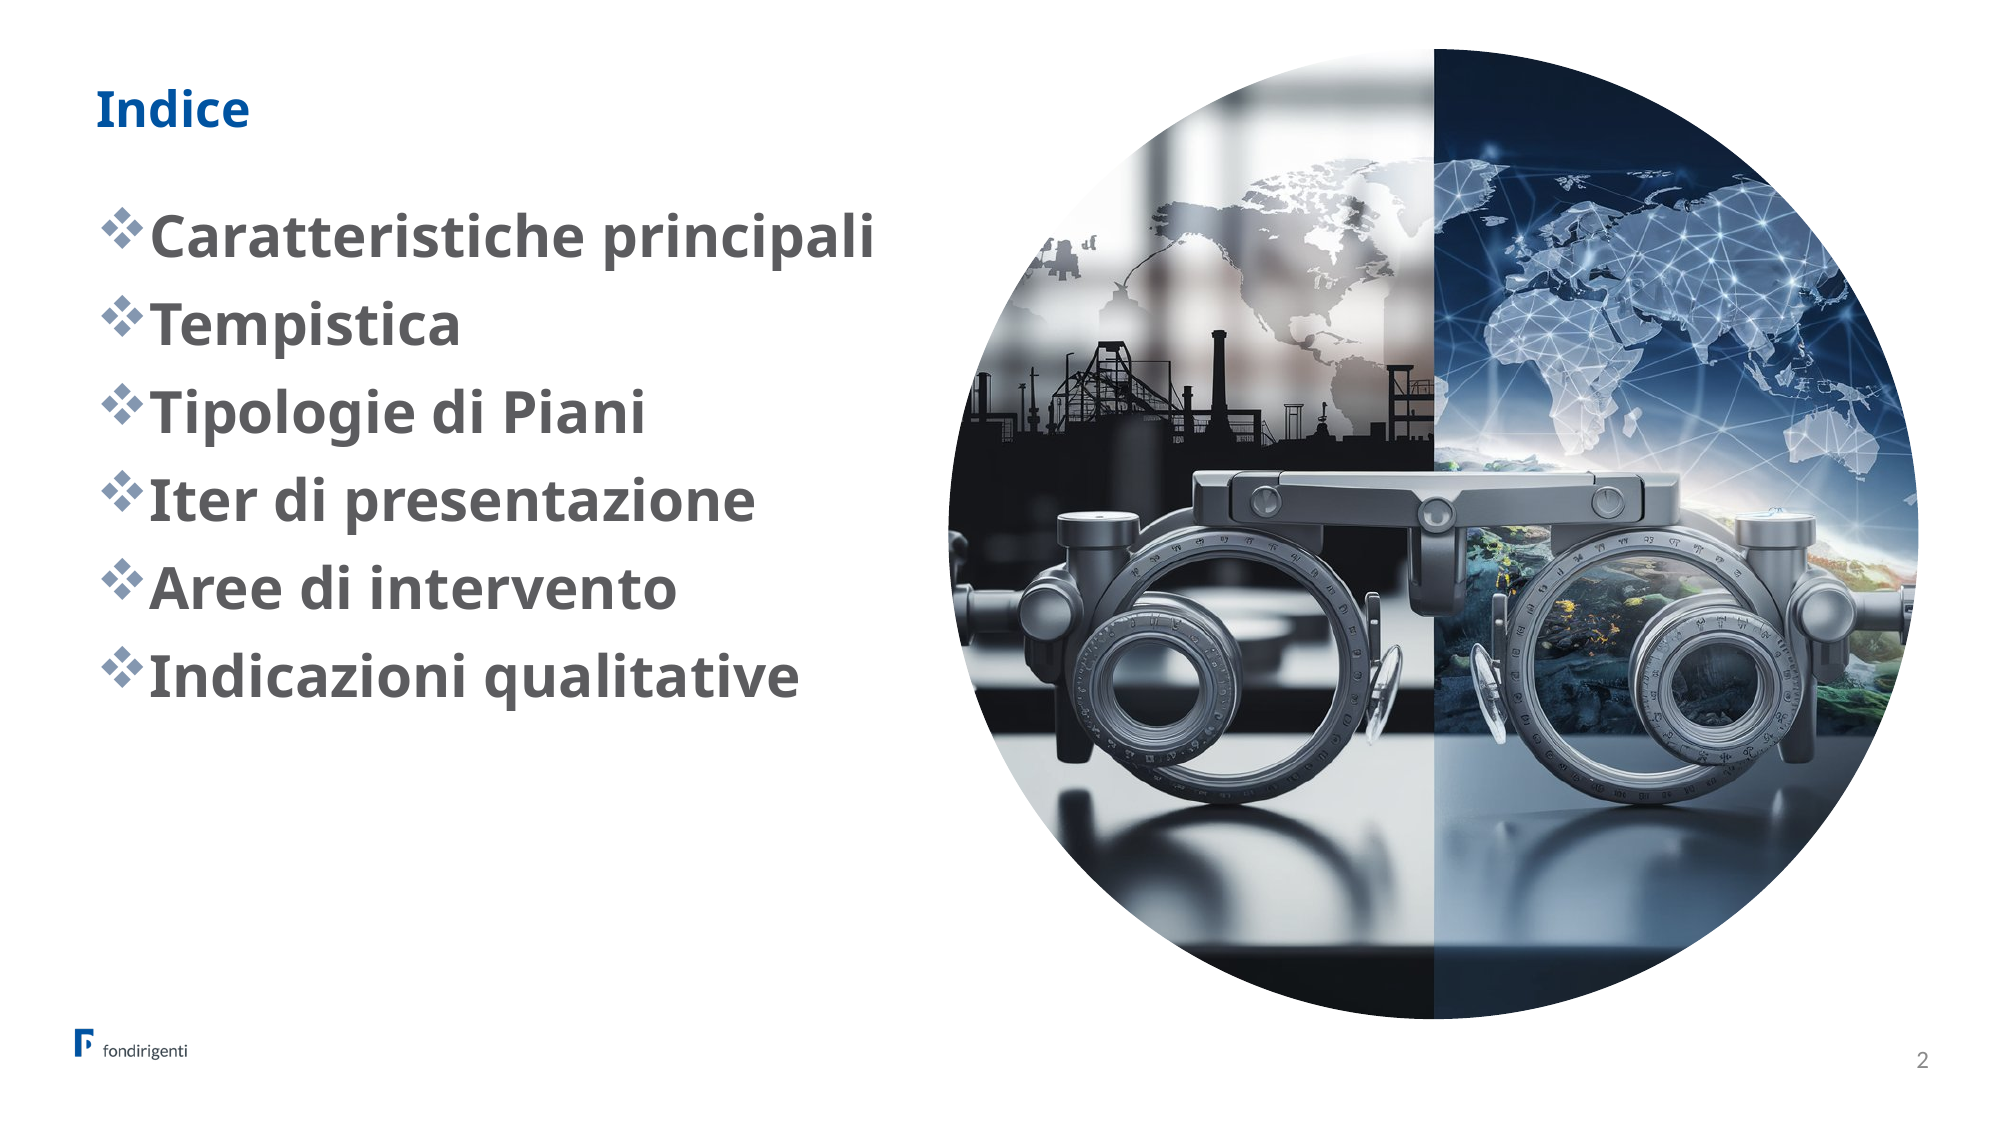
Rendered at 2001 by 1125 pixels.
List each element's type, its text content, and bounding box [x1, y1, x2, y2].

picture [56, 1010, 205, 1076]
list Caratteristiche principali Tempistica Tipologie di Piani Iter di presentazione Aree di intervento Indicazioni qualitative [81, 199, 948, 968]
picture [948, 49, 1919, 1020]
title Indice [81, 44, 967, 179]
slide_number 1 [1841, 1019, 1944, 1098]
